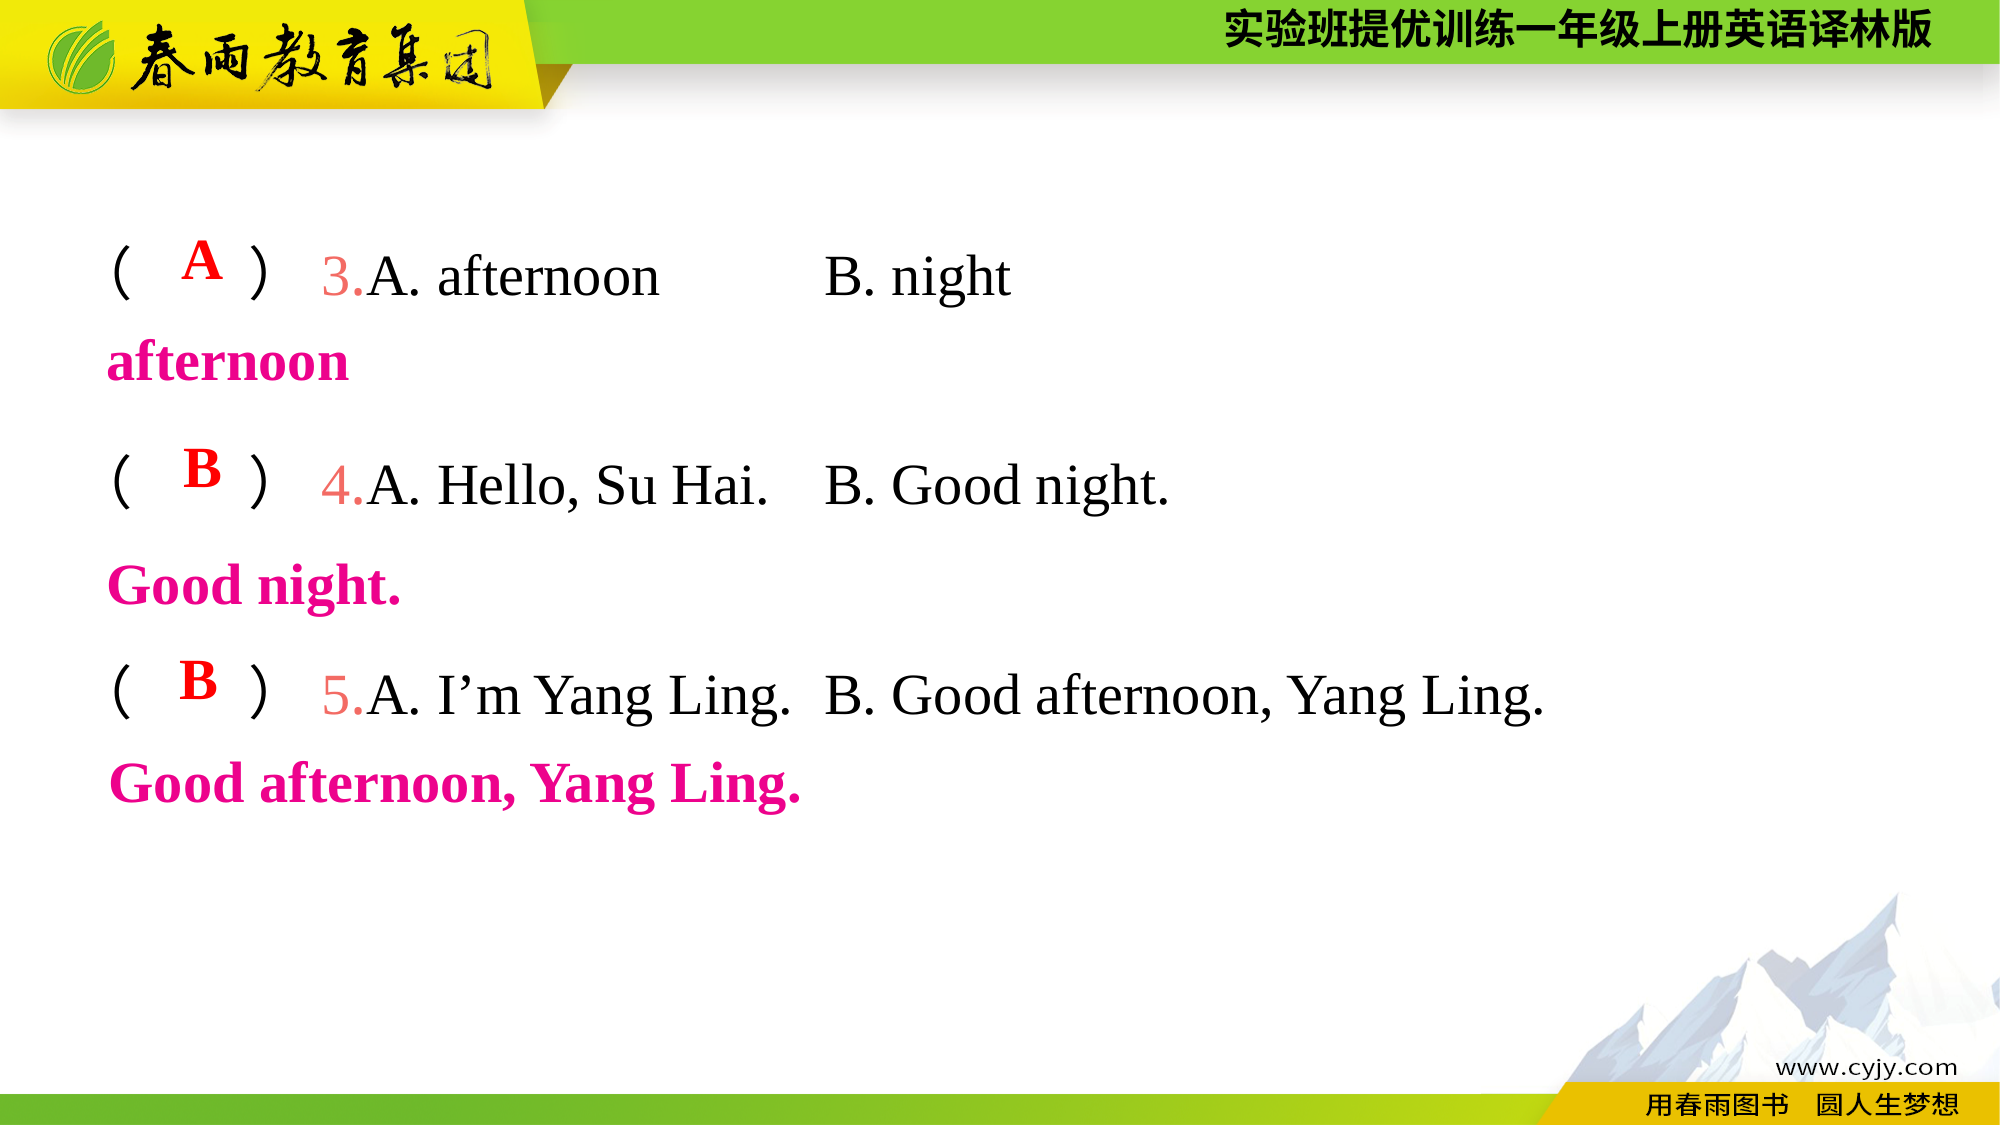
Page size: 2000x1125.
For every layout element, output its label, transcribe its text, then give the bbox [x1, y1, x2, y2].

text_box Good night. [91, 538, 417, 624]
text_box afternoon [91, 314, 365, 400]
text_box Good afternoon, Yang Ling. [94, 736, 817, 822]
picture [0, 0, 2000, 1125]
text_box B [168, 422, 238, 507]
text_box B [164, 633, 233, 719]
list （ ）3.A. afternoon B. night （ ）4.A. Hello, Su Hai. B. Good night. （ ）5.A. I’m Yang Ling. B. Good afternoon, Yang Ling. [59, 194, 1944, 740]
text_box A [166, 213, 238, 299]
